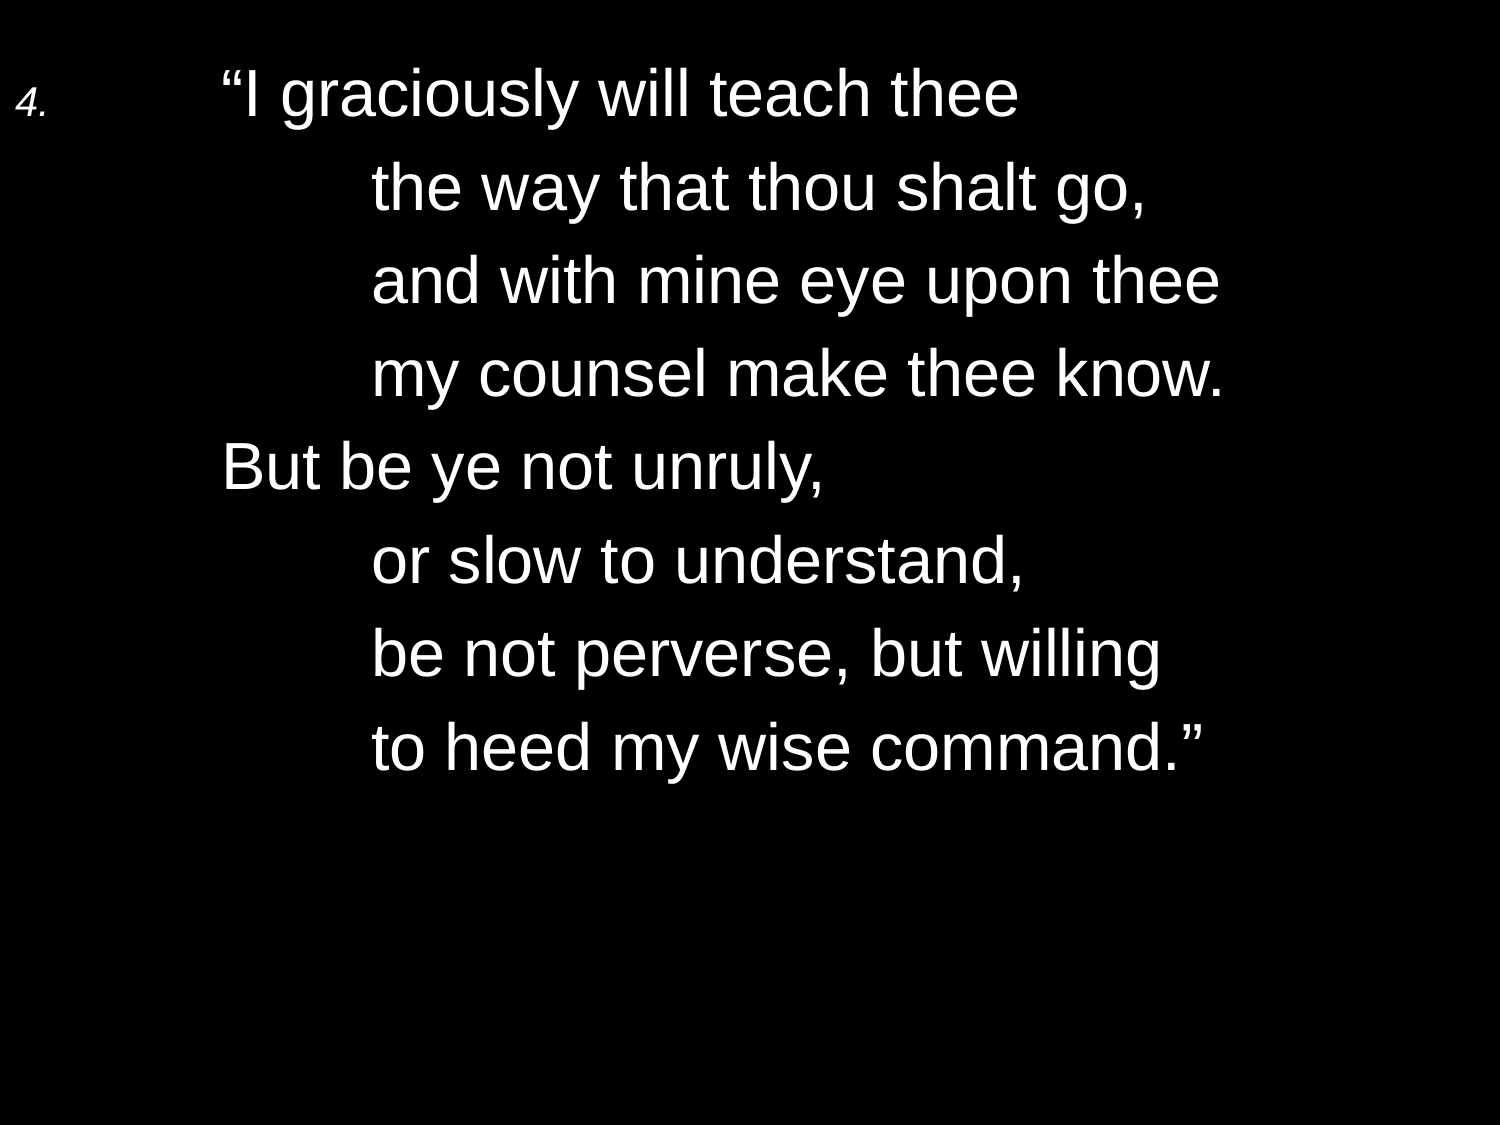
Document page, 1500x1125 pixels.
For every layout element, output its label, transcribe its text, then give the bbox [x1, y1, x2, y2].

list 4. “I graciously will teach thee the way that thou shalt go, and with mine eye upon thee my counsel make thee know. But be ye not unruly, or slow to understand, be not perverse, but willing to heed my wise command.” [0, 42, 1500, 1047]
